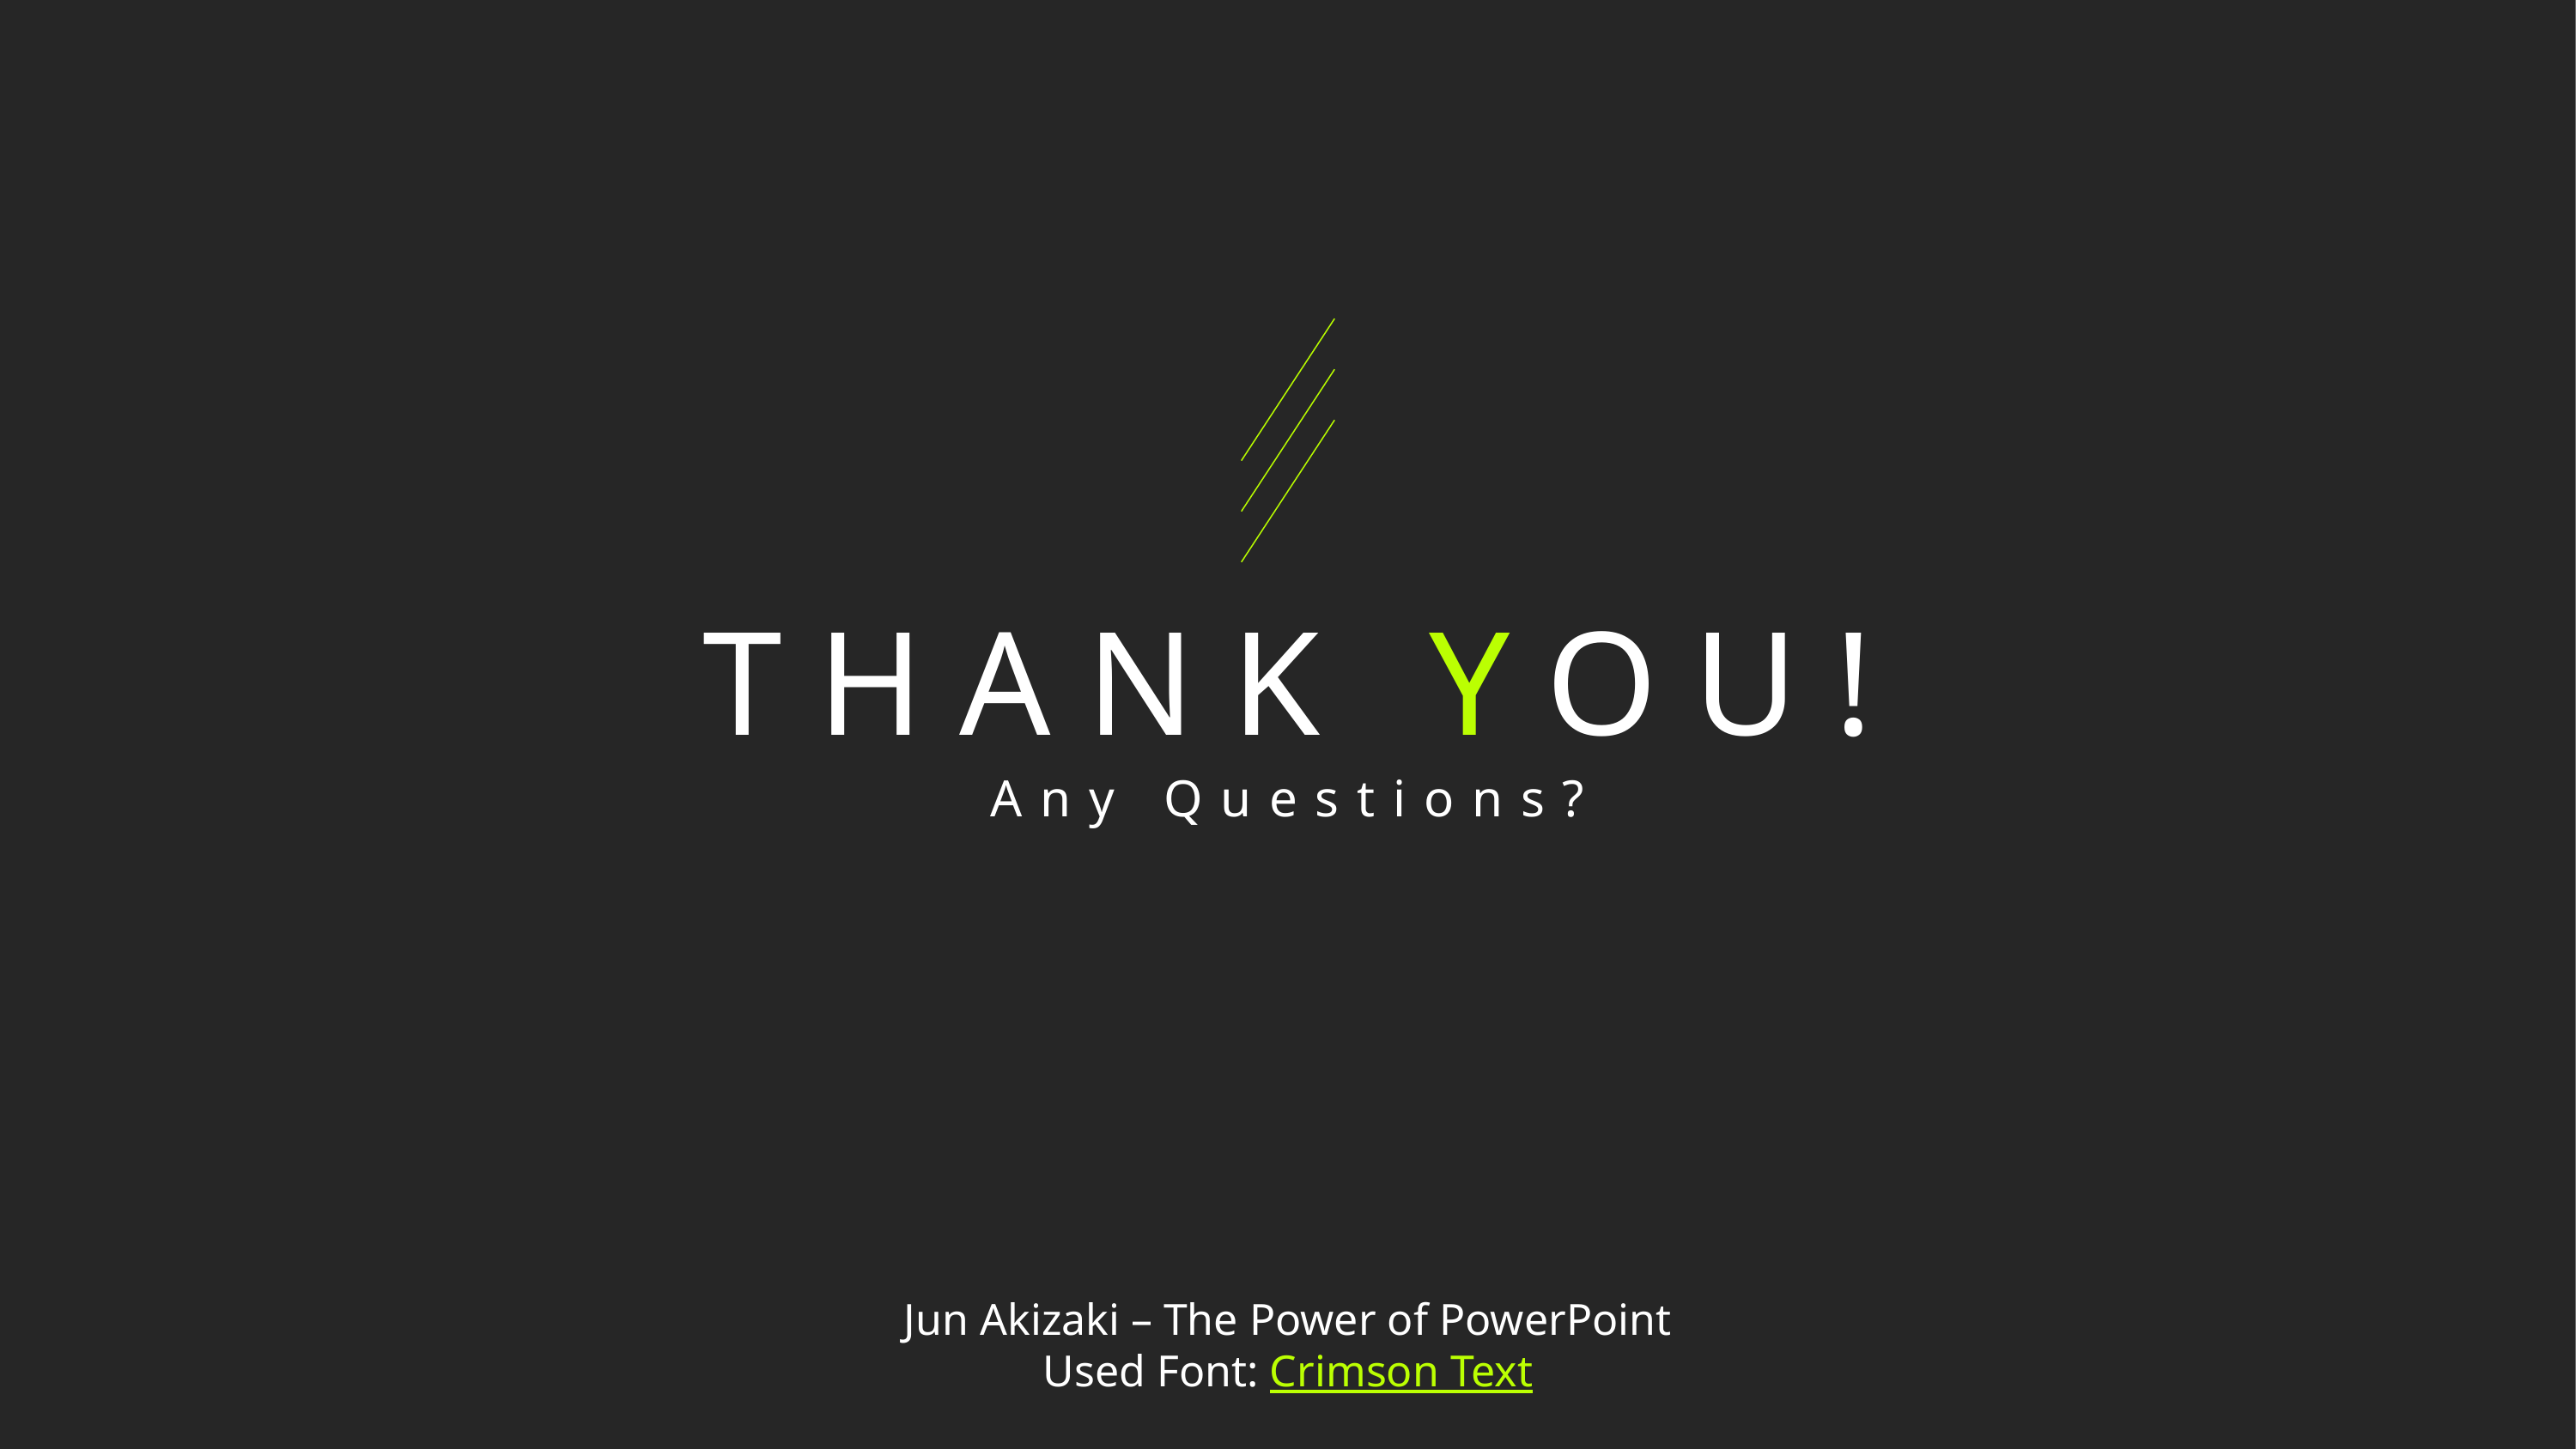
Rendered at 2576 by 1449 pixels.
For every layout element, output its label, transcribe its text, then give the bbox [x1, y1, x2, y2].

list Jun Akizaki – The Power of PowerPoint Used Font: Crimson Text [137, 1149, 2439, 1414]
title THANK YOU! [129, 572, 2447, 775]
list Any Questions? [137, 755, 2439, 836]
